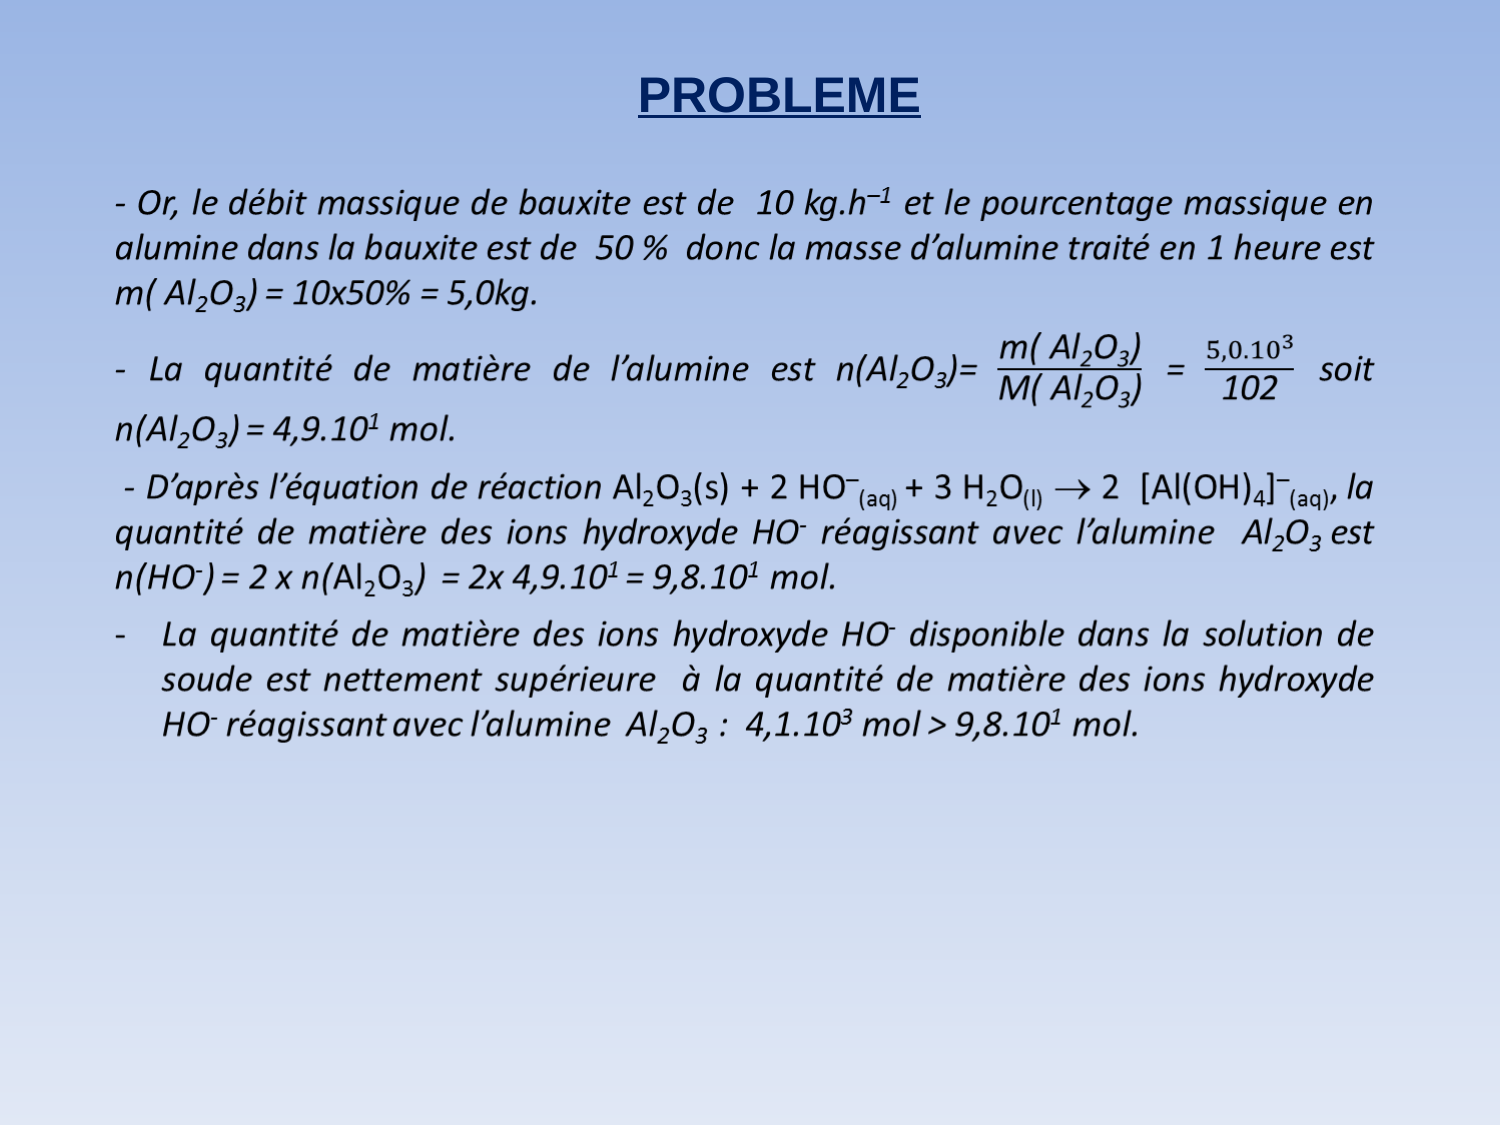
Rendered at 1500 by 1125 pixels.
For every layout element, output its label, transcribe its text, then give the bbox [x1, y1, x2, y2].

text_box PROBLEME [171, 54, 1388, 130]
picture [91, 166, 1397, 1095]
